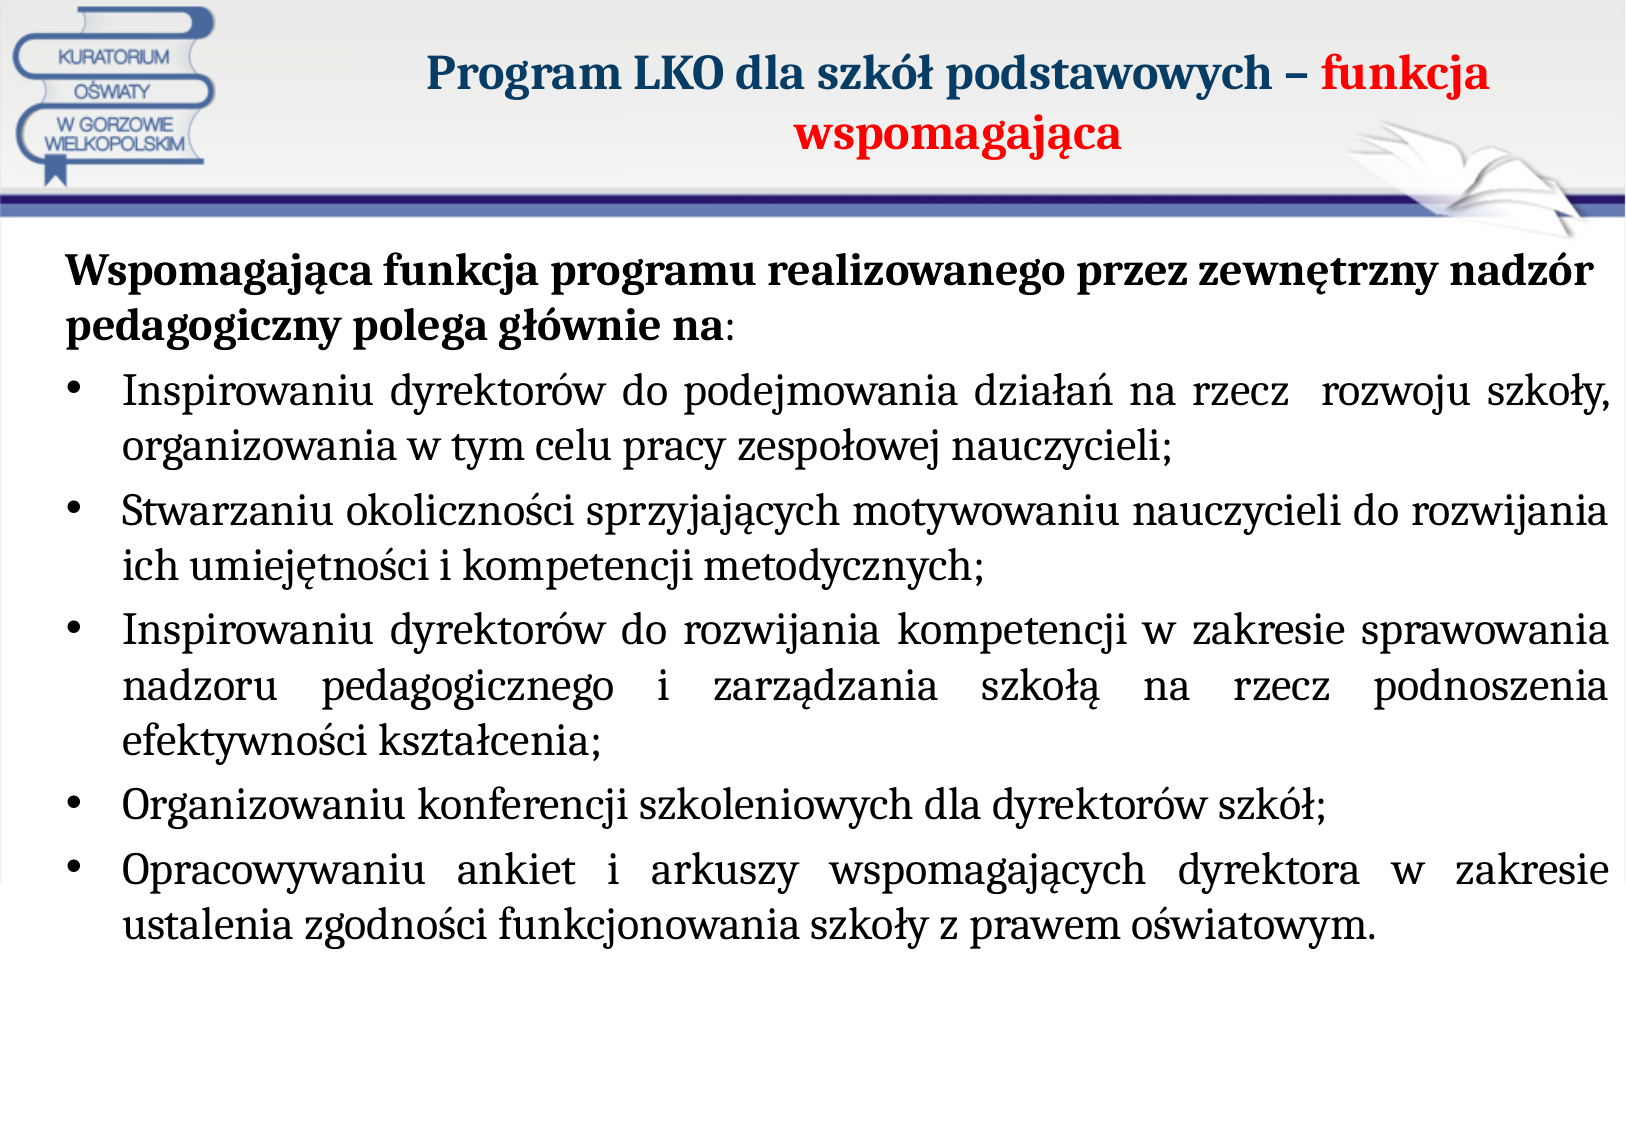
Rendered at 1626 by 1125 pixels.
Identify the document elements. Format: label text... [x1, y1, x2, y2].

title Program LKO dla szkół podstawowych – funkcja wspomagająca [317, 23, 1600, 176]
list Wspomagająca funkcja programu realizowanego przez zewnętrzny nadzór pedagogiczny polega głównie na: Inspirowaniu dyrektorów do podejmowania działań na rzecz rozwoju szkoły, organizowania w tym celu pracy zespołowej nauczycieli; Stwarzaniu okoliczności sprzyjających motywowaniu nauczycieli do rozwijania ich umiejętności i kompetencji metodycznych; Inspirowaniu dyrektorów do rozwijania kompetencji w zakresie sprawowania nadzoru pedagogicznego i zarządzania szkołą na rzecz podnoszenia efektywności kształcenia; Organizowaniu konferencji szkoleniowych dla dyrektorów szkół; Opracowywaniu ankiet i arkuszy wspomagających dyrektora w zakresie ustalenia zgodności funkcjonowania szkoły z prawem oświatowym. [50, 231, 1625, 1094]
picture [0, 0, 1626, 1125]
